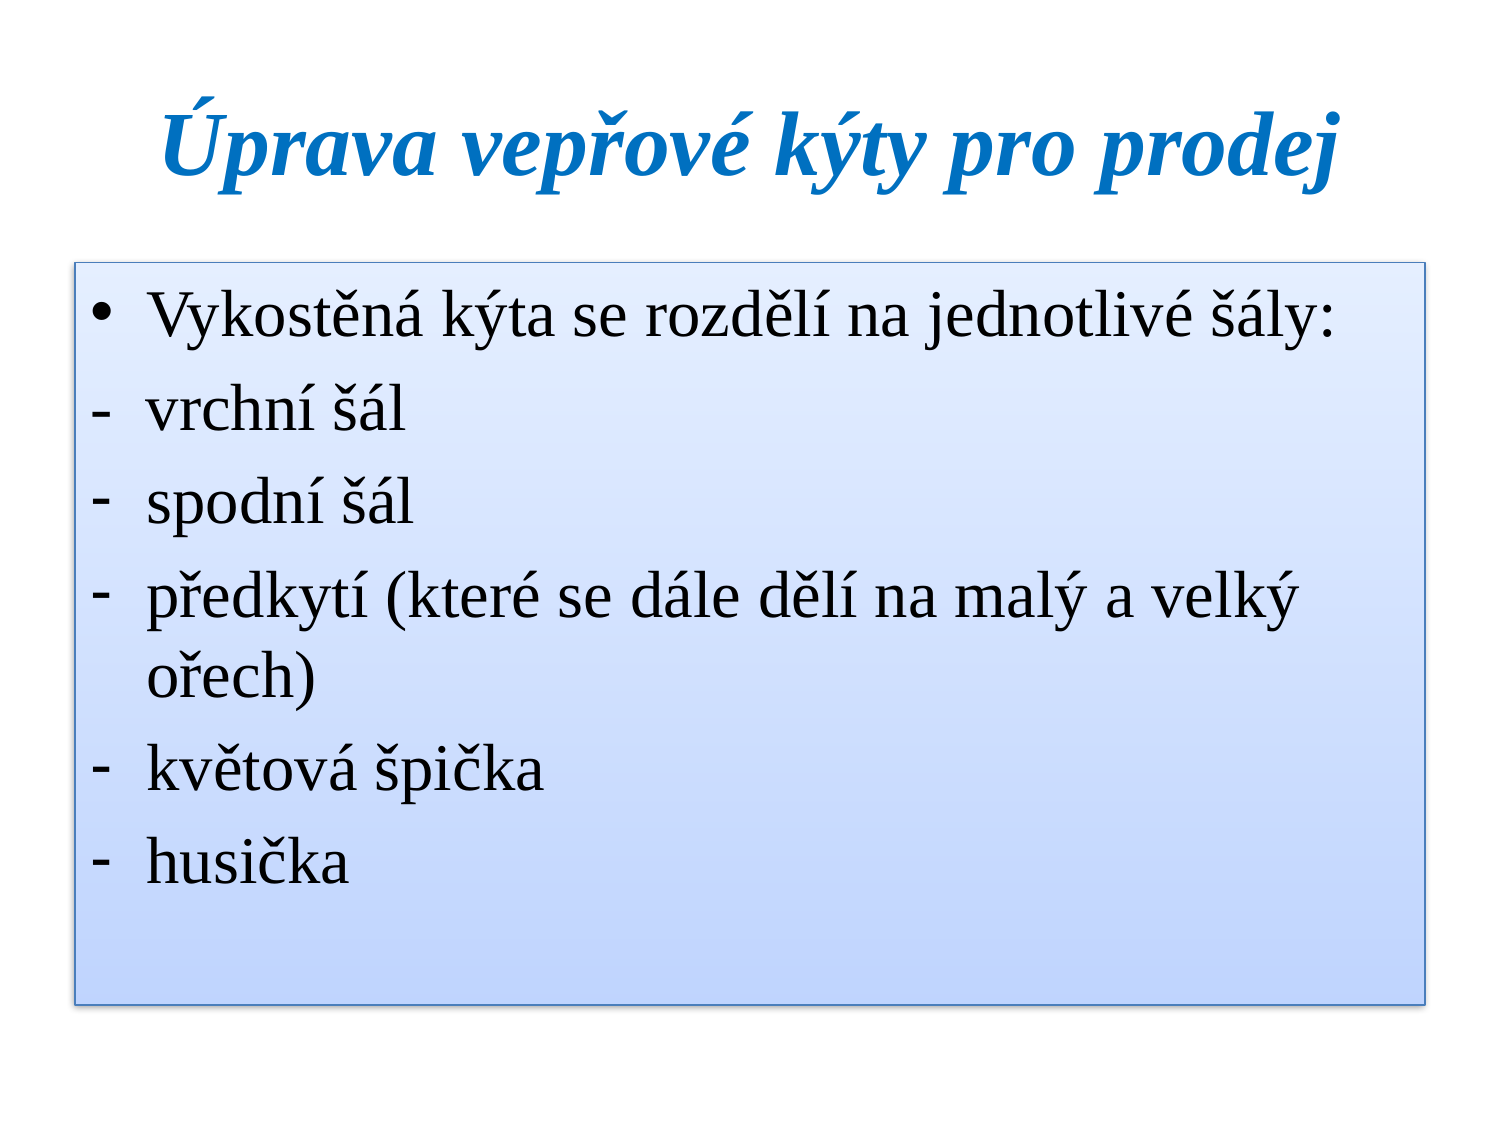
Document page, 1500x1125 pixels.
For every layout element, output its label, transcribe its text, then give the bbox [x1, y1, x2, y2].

title Úprava vepřové kýty pro prodej [75, 45, 1425, 233]
list Vykostěná kýta se rozdělí na jednotlivé šály: - vrchní šál spodní šál předkytí (které se dále dělí na malý a velký ořech) květová špička husička [74, 262, 1426, 1006]
